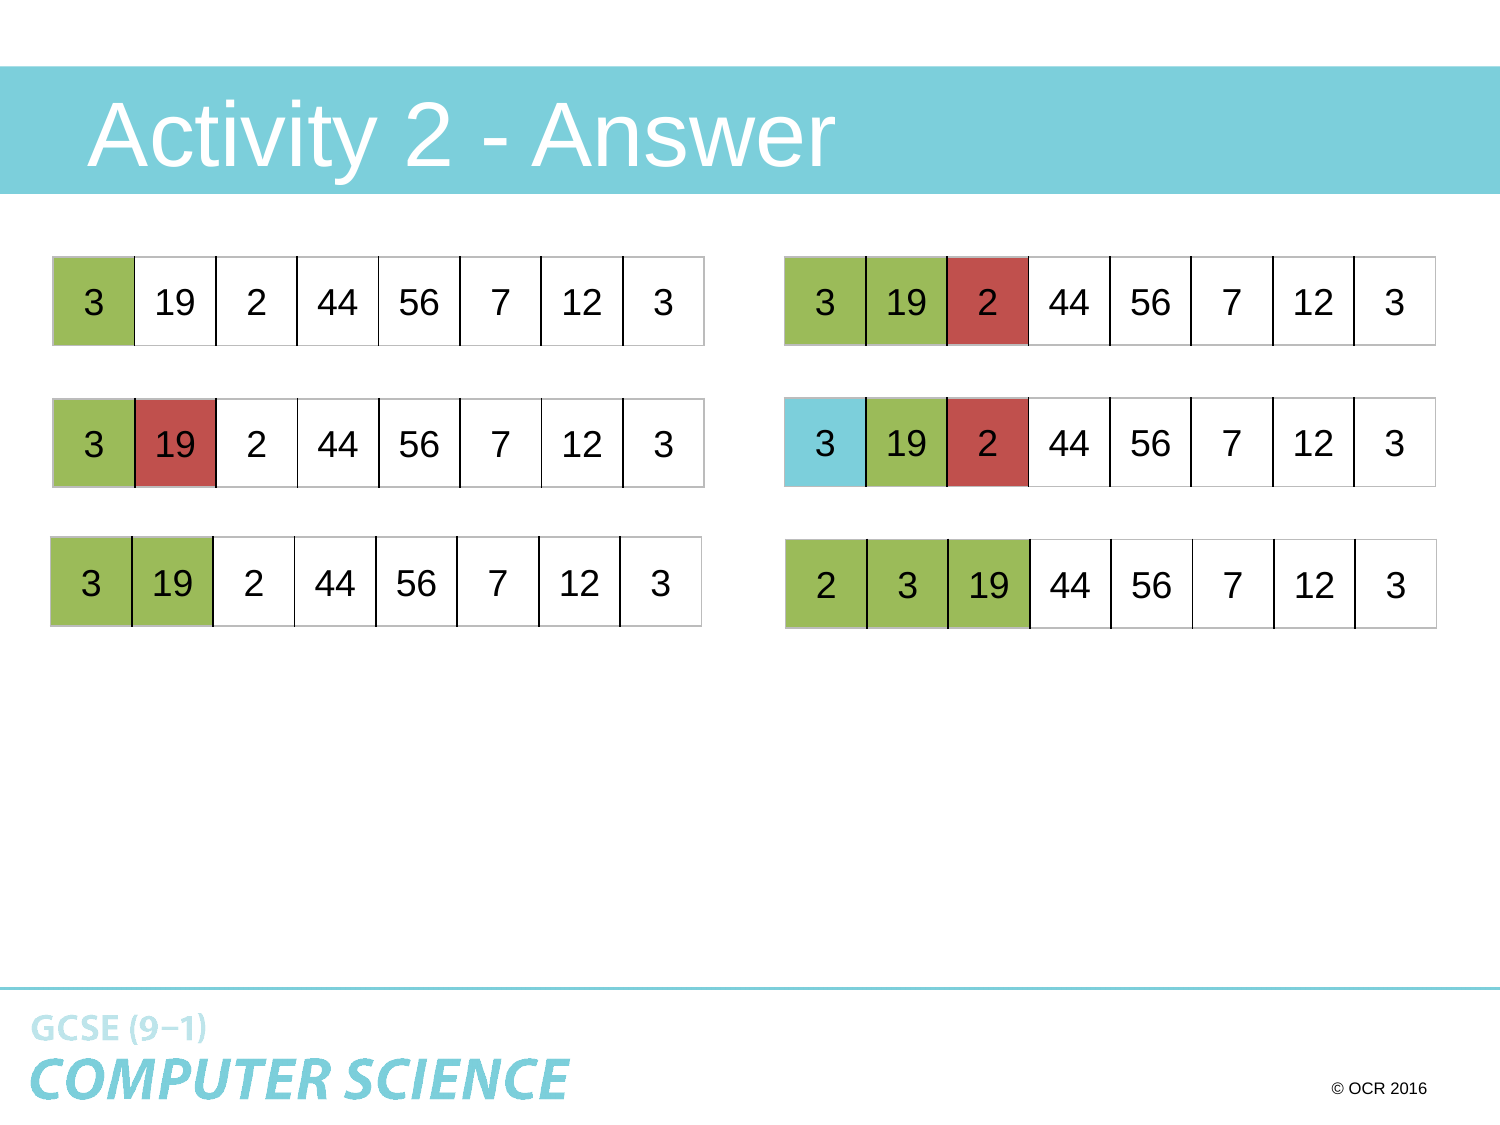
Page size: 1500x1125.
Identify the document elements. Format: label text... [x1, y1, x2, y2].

table_header 2 [786, 540, 866, 627]
table_header 2 [217, 258, 296, 345]
table_header 2 [217, 400, 297, 486]
table_header 56 [1112, 540, 1192, 627]
table_header 19 [133, 538, 212, 625]
table_header 3 [51, 538, 131, 625]
table_header 44 [298, 258, 378, 345]
table_header 7 [1192, 399, 1272, 486]
table_header 12 [1275, 540, 1354, 627]
table_header 7 [458, 538, 538, 625]
table_header 2 [948, 258, 1028, 344]
table_header 3 [785, 399, 865, 486]
table_header 3 [54, 258, 134, 345]
text_box [112, 219, 1400, 953]
table_header 3 [868, 540, 947, 627]
table_header 3 [1355, 258, 1435, 344]
table_header 19 [135, 258, 215, 345]
table_header 7 [1193, 540, 1273, 627]
table_header 44 [1029, 399, 1109, 486]
table_header 44 [298, 400, 378, 486]
table_header 19 [867, 258, 946, 344]
table_header 3 [1355, 399, 1435, 486]
table_header 3 [1356, 540, 1436, 627]
picture [0, 987, 1500, 1124]
table_header 3 [621, 538, 701, 625]
table_header 56 [380, 400, 459, 486]
table_header 12 [540, 538, 619, 625]
table_header 56 [377, 538, 456, 625]
table_header 12 [542, 400, 622, 486]
table_header 56 [1111, 399, 1190, 486]
table_header 56 [1111, 258, 1190, 344]
table_header 3 [624, 400, 703, 486]
table_header 2 [214, 538, 294, 625]
table_header 44 [1029, 258, 1109, 344]
table_header 3 [785, 258, 865, 344]
table_header 7 [461, 400, 541, 486]
table_header 19 [136, 400, 215, 486]
table_header 19 [949, 540, 1029, 627]
table_header 2 [948, 399, 1028, 486]
table_header 56 [379, 258, 459, 345]
table_header 44 [295, 538, 375, 625]
table_header 19 [867, 399, 946, 486]
table_header 12 [542, 258, 622, 345]
table_header 7 [461, 258, 540, 345]
table_header 12 [1274, 399, 1353, 486]
table_header 3 [624, 258, 703, 345]
title Activity 2 - Answer [0, 66, 1500, 194]
table_header 12 [1274, 258, 1353, 344]
table_header 7 [1192, 258, 1272, 344]
table_header 3 [54, 400, 134, 486]
table_header 44 [1031, 540, 1110, 627]
